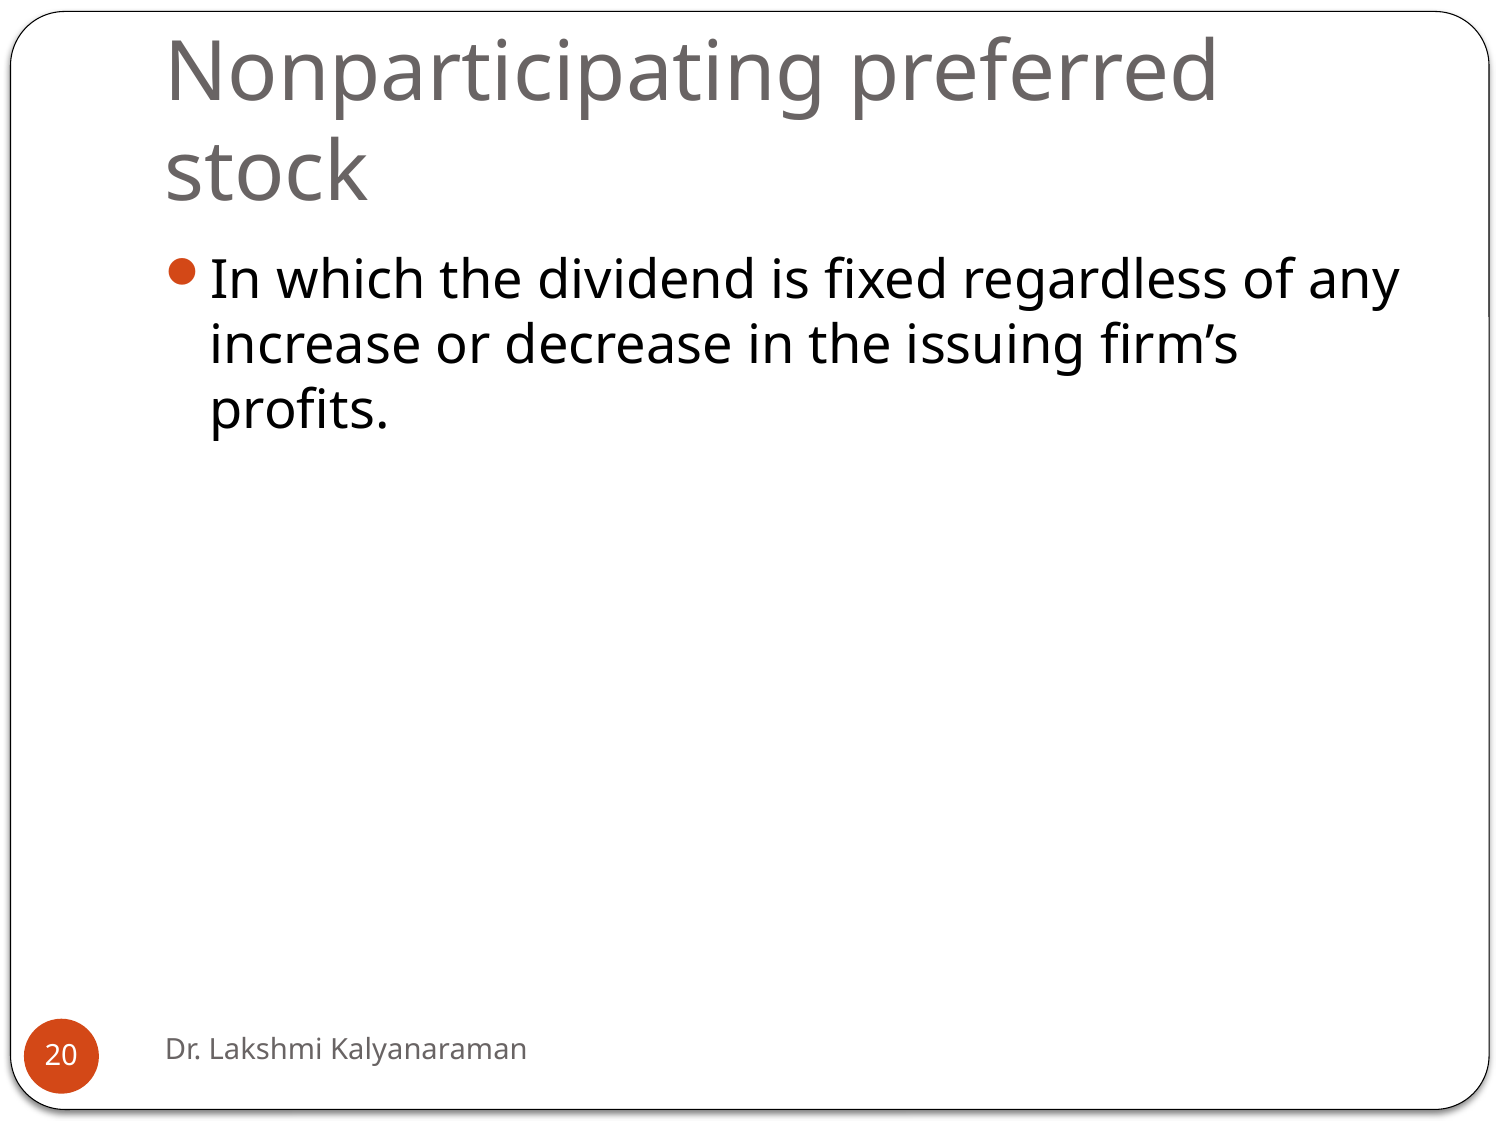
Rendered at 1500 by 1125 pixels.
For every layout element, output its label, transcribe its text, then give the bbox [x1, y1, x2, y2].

title Nonparticipating preferred stock [150, 45, 1425, 233]
list In which the dividend is fixed regardless of any increase or decrease in the issuing firm’s profits. [150, 237, 1425, 988]
slide_number 20 [23, 1018, 99, 1094]
footer Dr. Lakshmi Kalyanaraman [150, 1012, 800, 1088]
